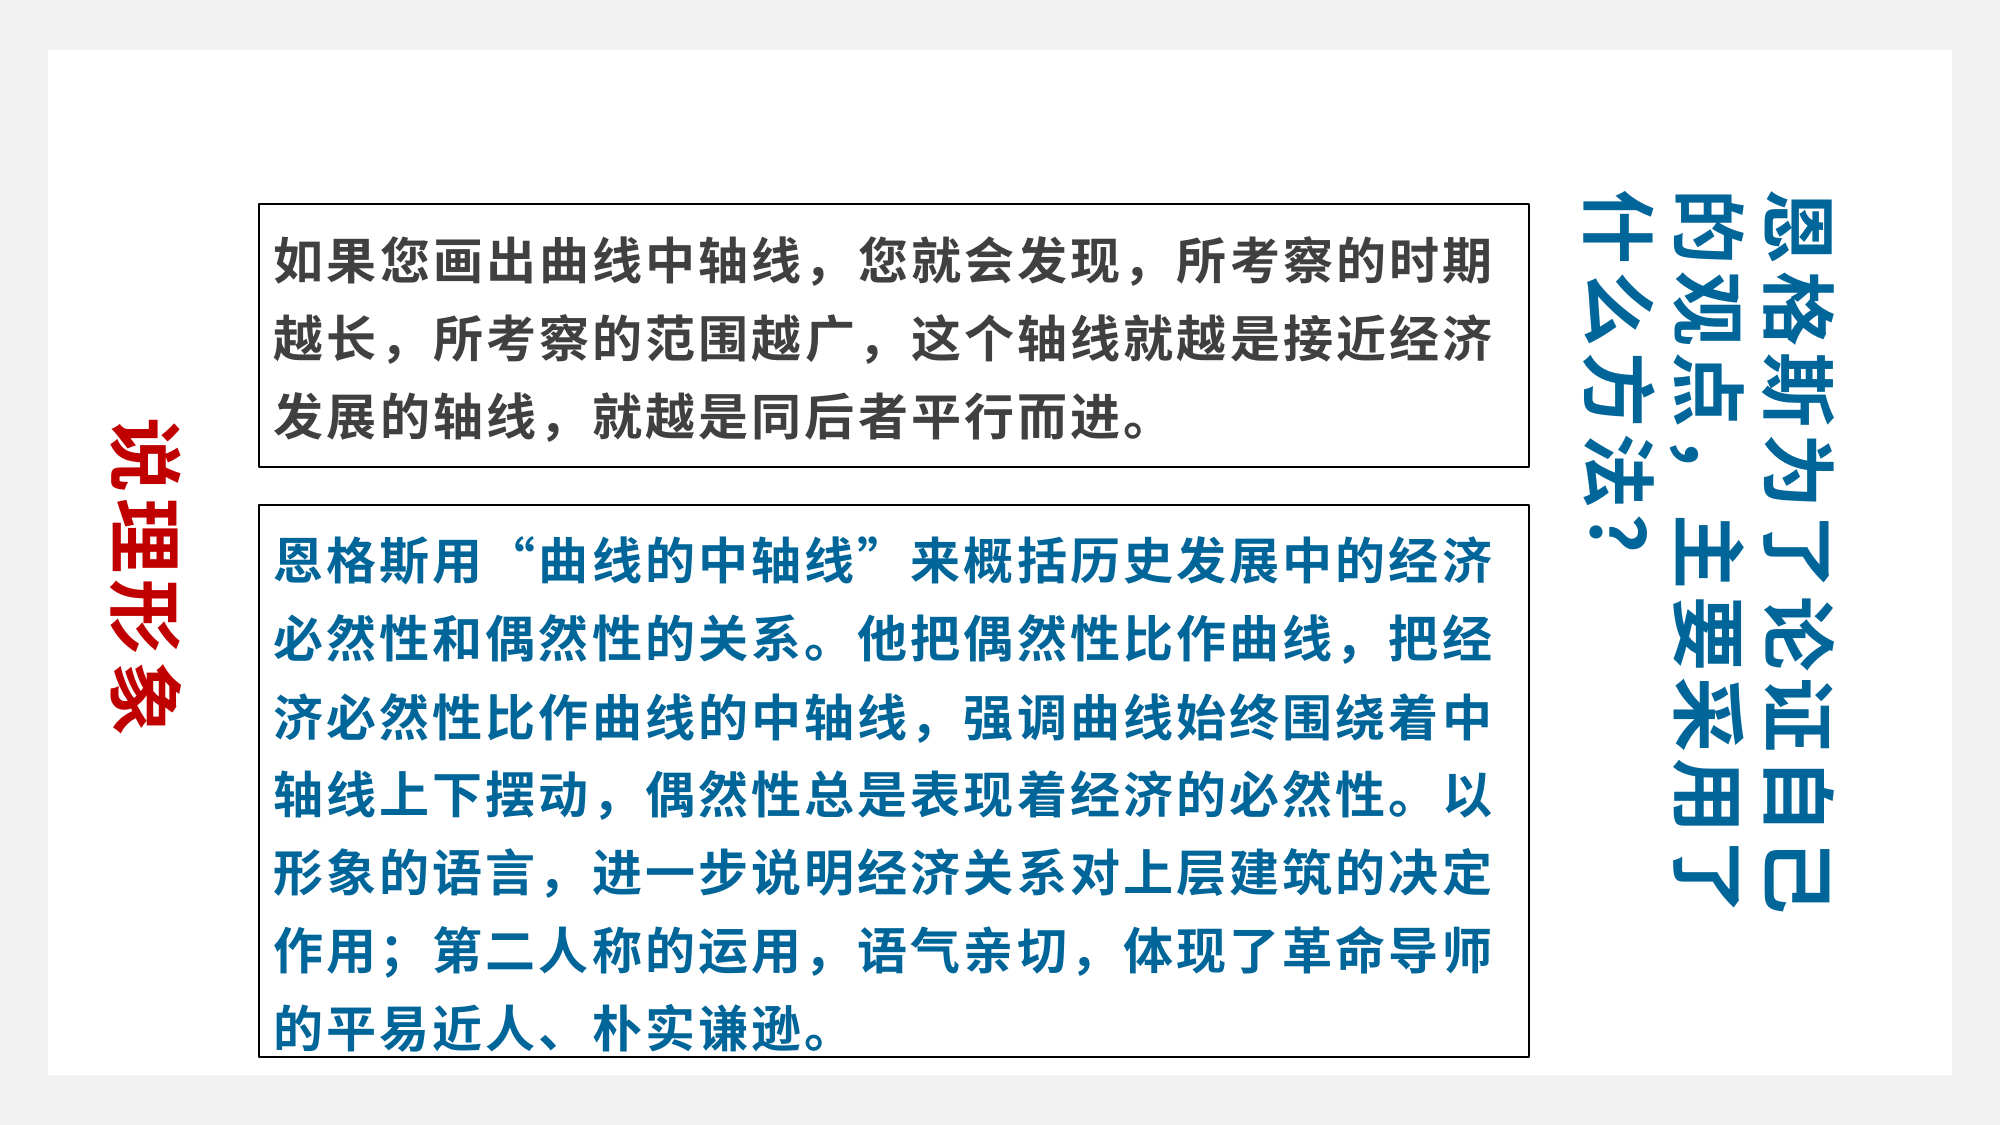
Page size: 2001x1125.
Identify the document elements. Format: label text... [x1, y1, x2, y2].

text_box [0, 0, 2000, 1125]
text_box 恩格斯为了论证自己的观点，主要采用了什么方法？ [1568, 174, 1920, 950]
text_box 恩格斯用“曲线的中轴线”来概括历史发展中的经济必然性和偶然性的关系。他把偶然性比作曲线，把经济必然性比作曲线的中轴线，强调曲线始终围绕着中轴线上下摆动，偶然性总是表现着经济的必然性。以形象的语言，进一步说明经济关系对上层建筑的决定作用；第二人称的运用，语气亲切，体现了革命导师的平易近人、朴实谦逊。 [258, 504, 1529, 1057]
text_box [47, 49, 1953, 1076]
text_box 如果您画出曲线中轴线，您就会发现，所考察的时期越长，所考察的范围越广，这个轴线就越是接近经济发展的轴线，就越是同后者平行而进。 [259, 204, 1529, 467]
text_box 说理形象 [95, 402, 280, 769]
